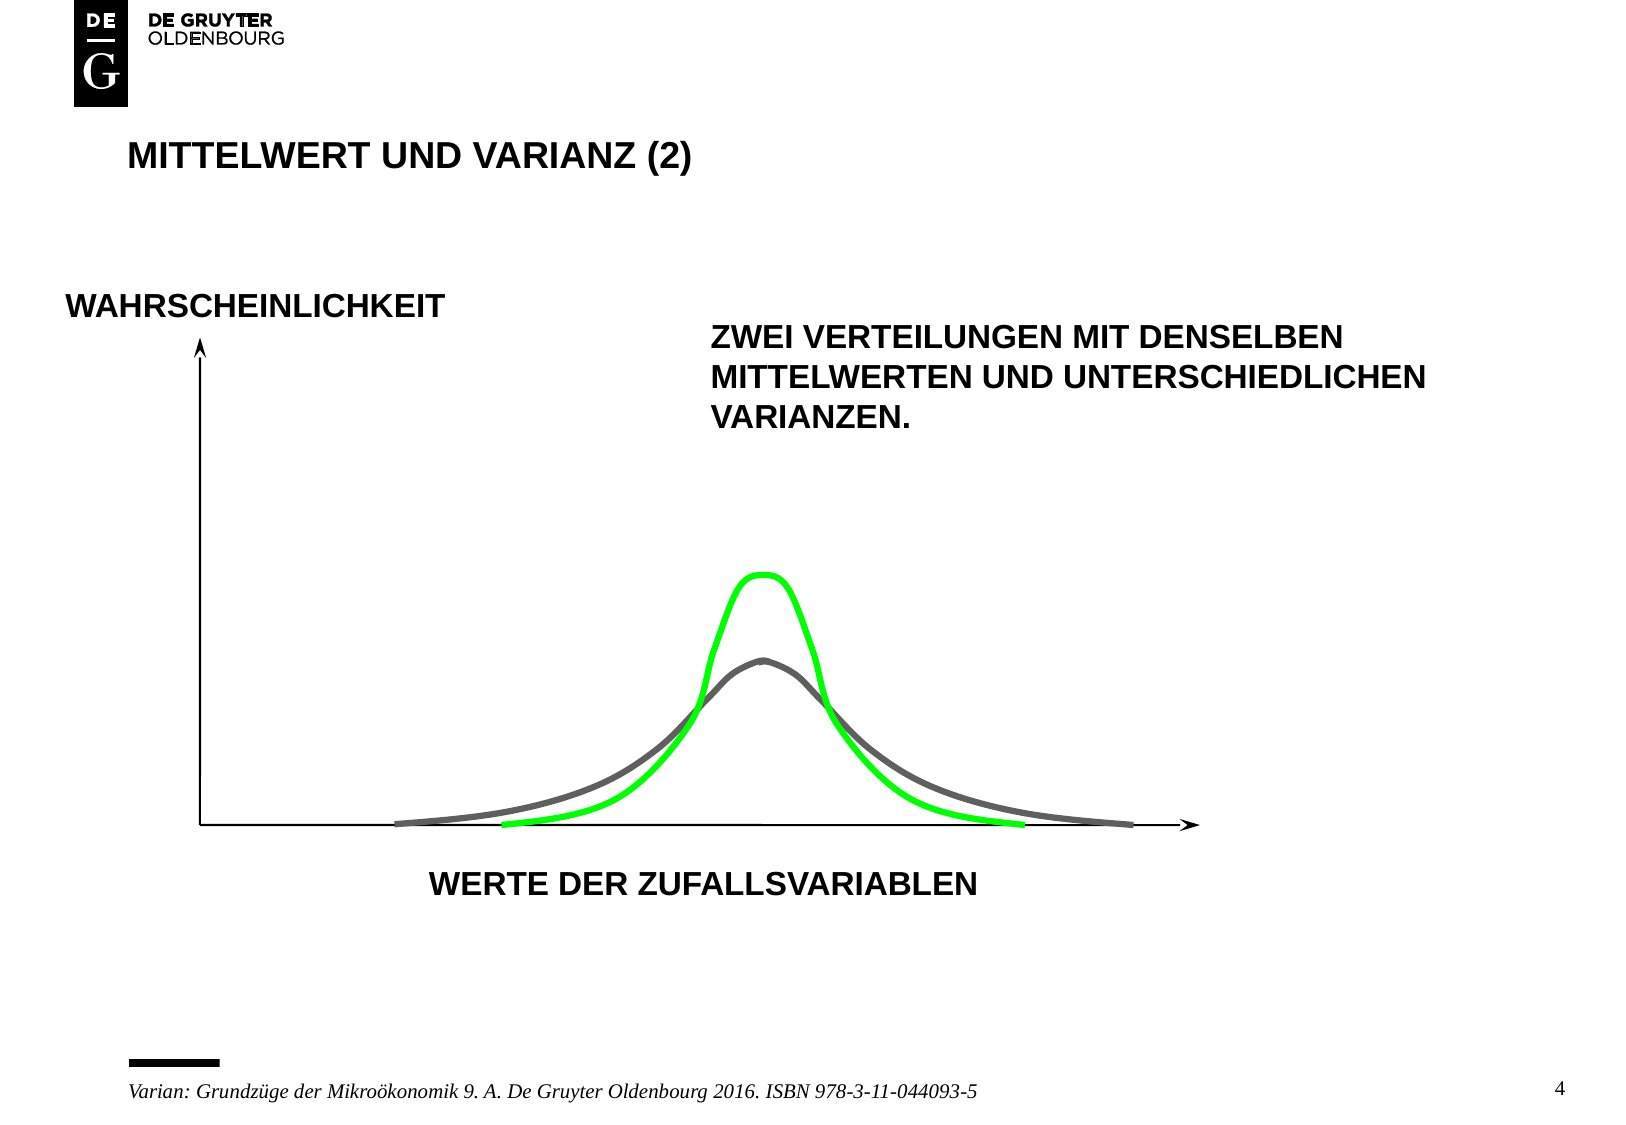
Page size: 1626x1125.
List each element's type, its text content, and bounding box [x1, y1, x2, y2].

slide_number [128, 1077, 1539, 1108]
text_box [1179, 818, 1201, 832]
list [47, 249, 1552, 1025]
text_box ZWEI VERTEILUNGEN MIT DENSELBEN MITTELWERTEN UND UNTERSCHIEDLICHEN VARIANZEN. [695, 307, 1443, 443]
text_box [501, 574, 1026, 826]
slide_number 4 [1554, 1074, 1614, 1104]
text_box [1026, 659, 1134, 826]
text_box WAHRSCHEINLICHKEIT [50, 276, 461, 332]
title Mittelwert und varianz (2) [127, 130, 1554, 213]
text_box WERTE DER ZUFALLSVARIABLEN [414, 855, 994, 910]
text_box [193, 337, 207, 359]
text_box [394, 659, 501, 826]
